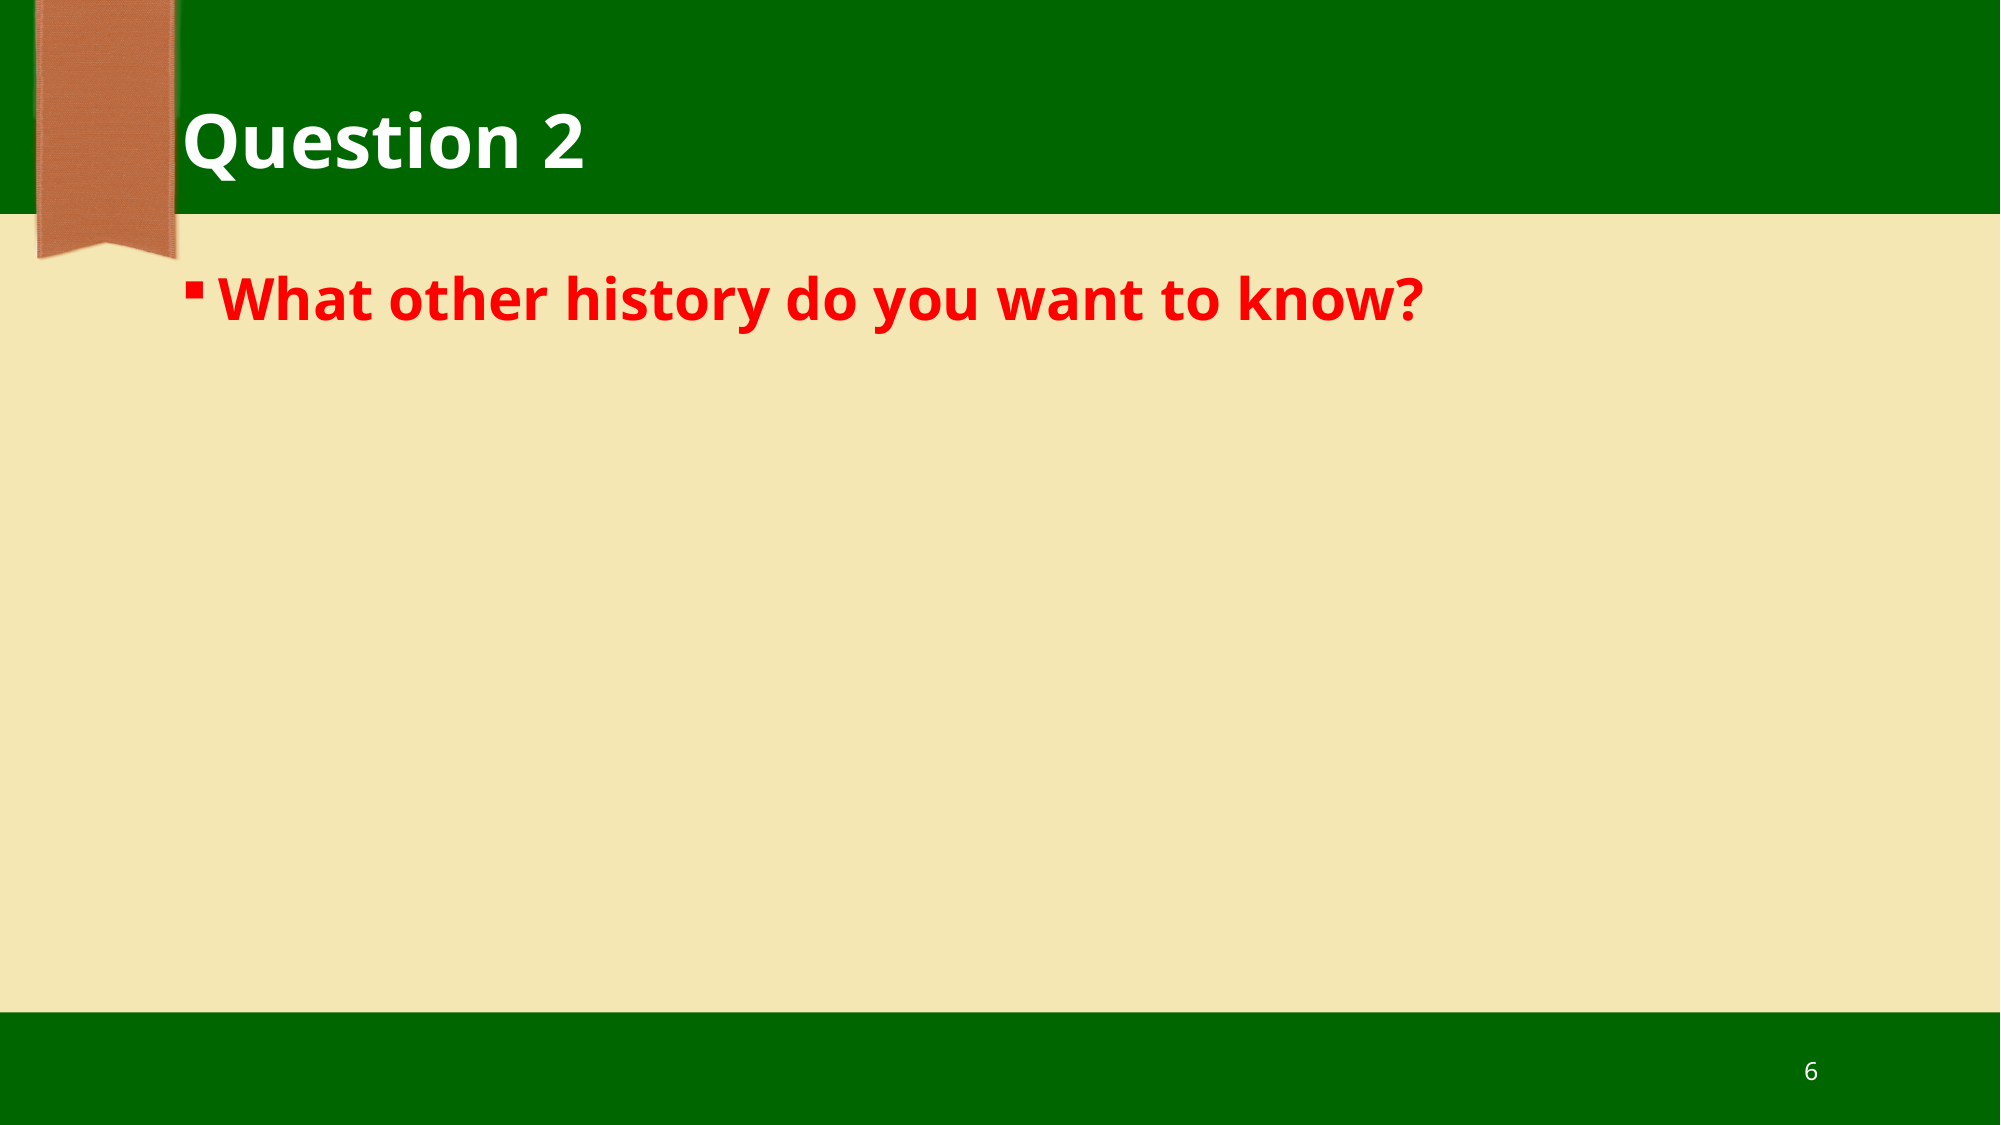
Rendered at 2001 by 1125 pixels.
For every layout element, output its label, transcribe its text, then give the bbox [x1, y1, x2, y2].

title Question 2 [181, 12, 1819, 193]
list What other history do you want to know? [181, 262, 1819, 1013]
slide_number 6 [1518, 1042, 1819, 1103]
